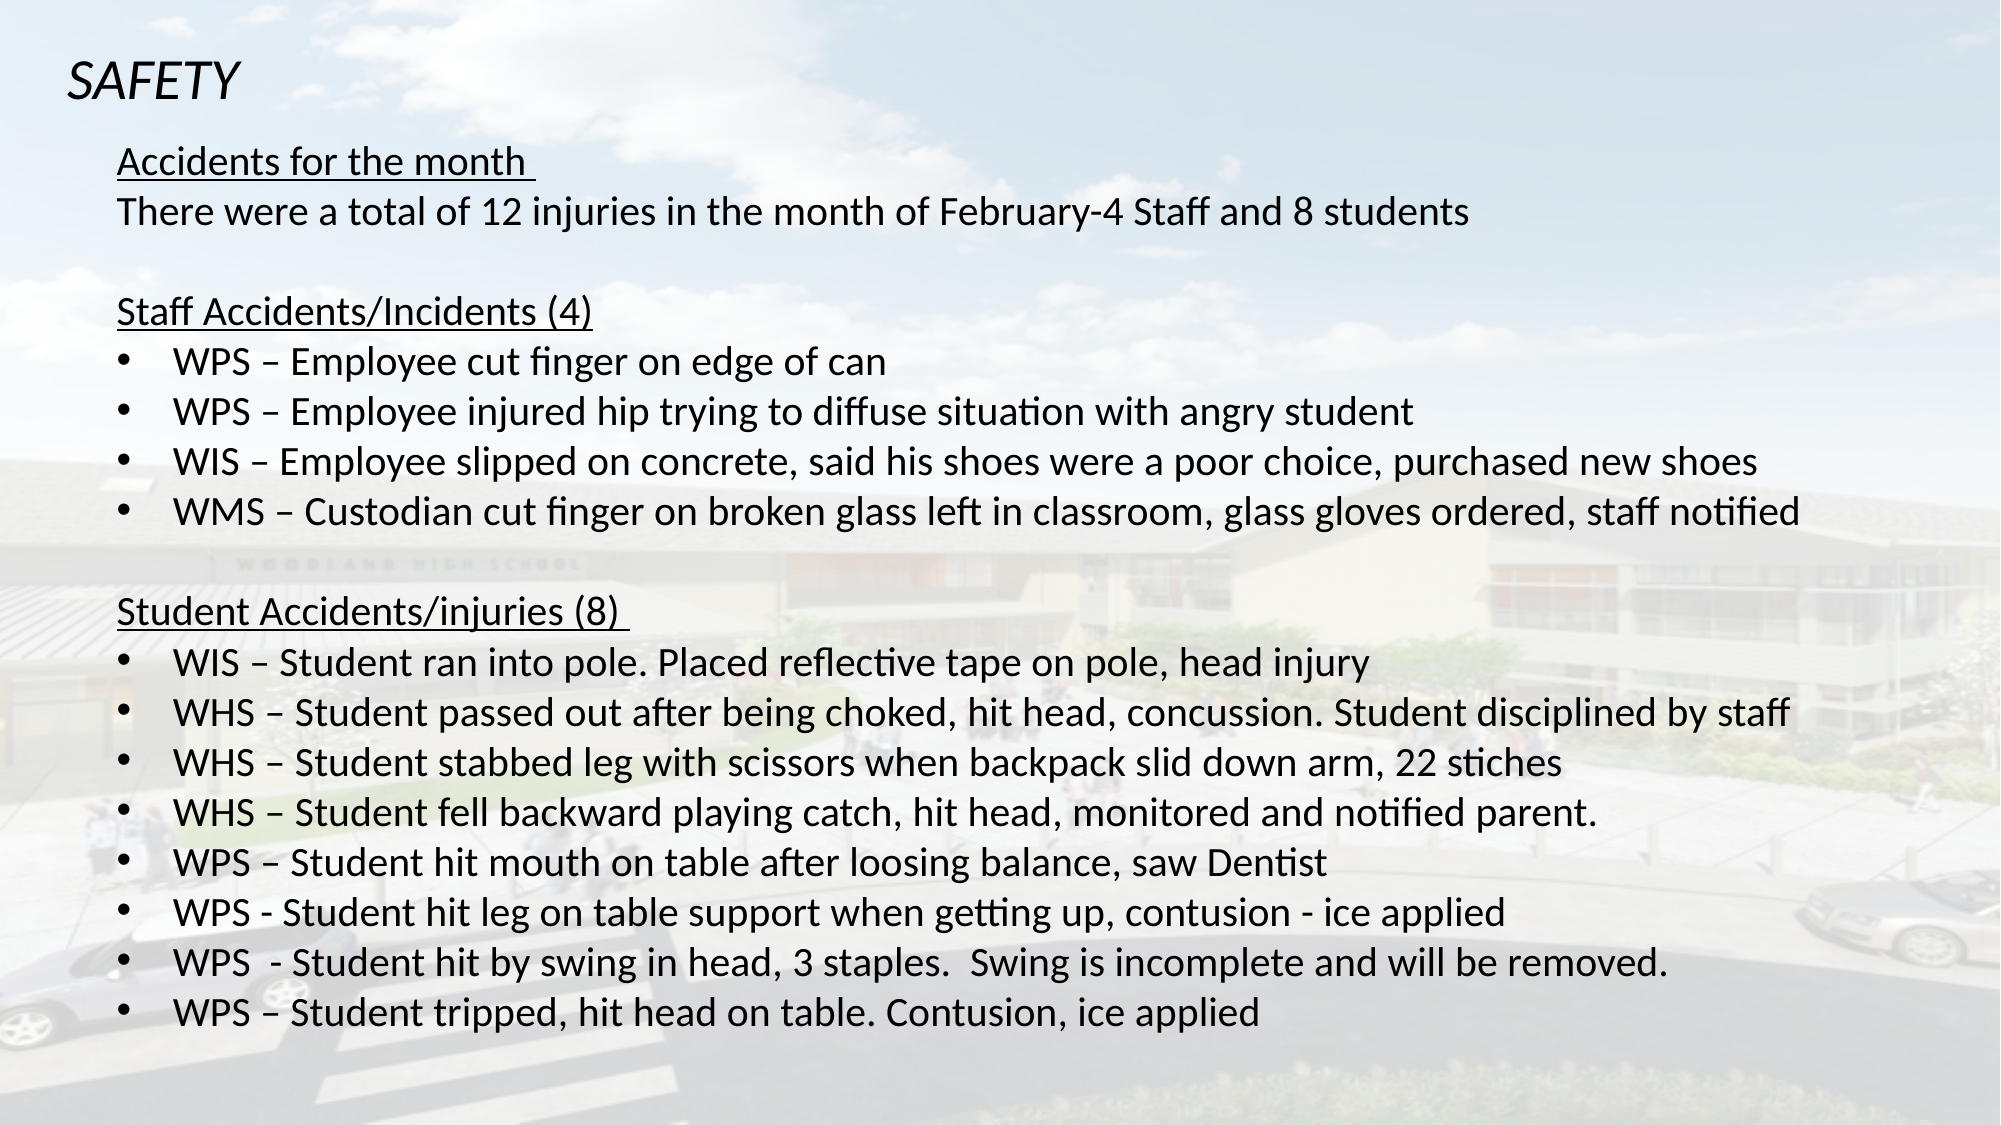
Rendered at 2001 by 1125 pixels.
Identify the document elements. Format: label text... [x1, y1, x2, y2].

text_box Accidents for the month There were a total of 12 injuries in the month of February-4 Staff and 8 students Staff Accidents/Incidents (4) WPS – Employee cut finger on edge of can WPS – Employee injured hip trying to diffuse situation with angry student WIS – Employee slipped on concrete, said his shoes were a poor choice, purchased new shoes WMS – Custodian cut finger on broken glass left in classroom, glass gloves ordered, staff notified Student Accidents/injuries (8) WIS – Student ran into pole. Placed reflective tape on pole, head injury WHS – Student passed out after being choked, hit head, concussion. Student disciplined by staff WHS – Student stabbed leg with scissors when backpack slid down arm, 22 stiches WHS – Student fell backward playing catch, hit head, monitored and notified parent. WPS – Student hit mouth on table after loosing balance, saw Dentist WPS - Student hit leg on table support when getting up, contusion - ice applied WPS - Student hit by swing in head, 3 staples. Swing is incomplete and will be removed. WPS – Student tripped, hit head on table. Contusion, ice applied [101, 76, 1844, 1125]
text_box SAFETY [52, 33, 268, 119]
